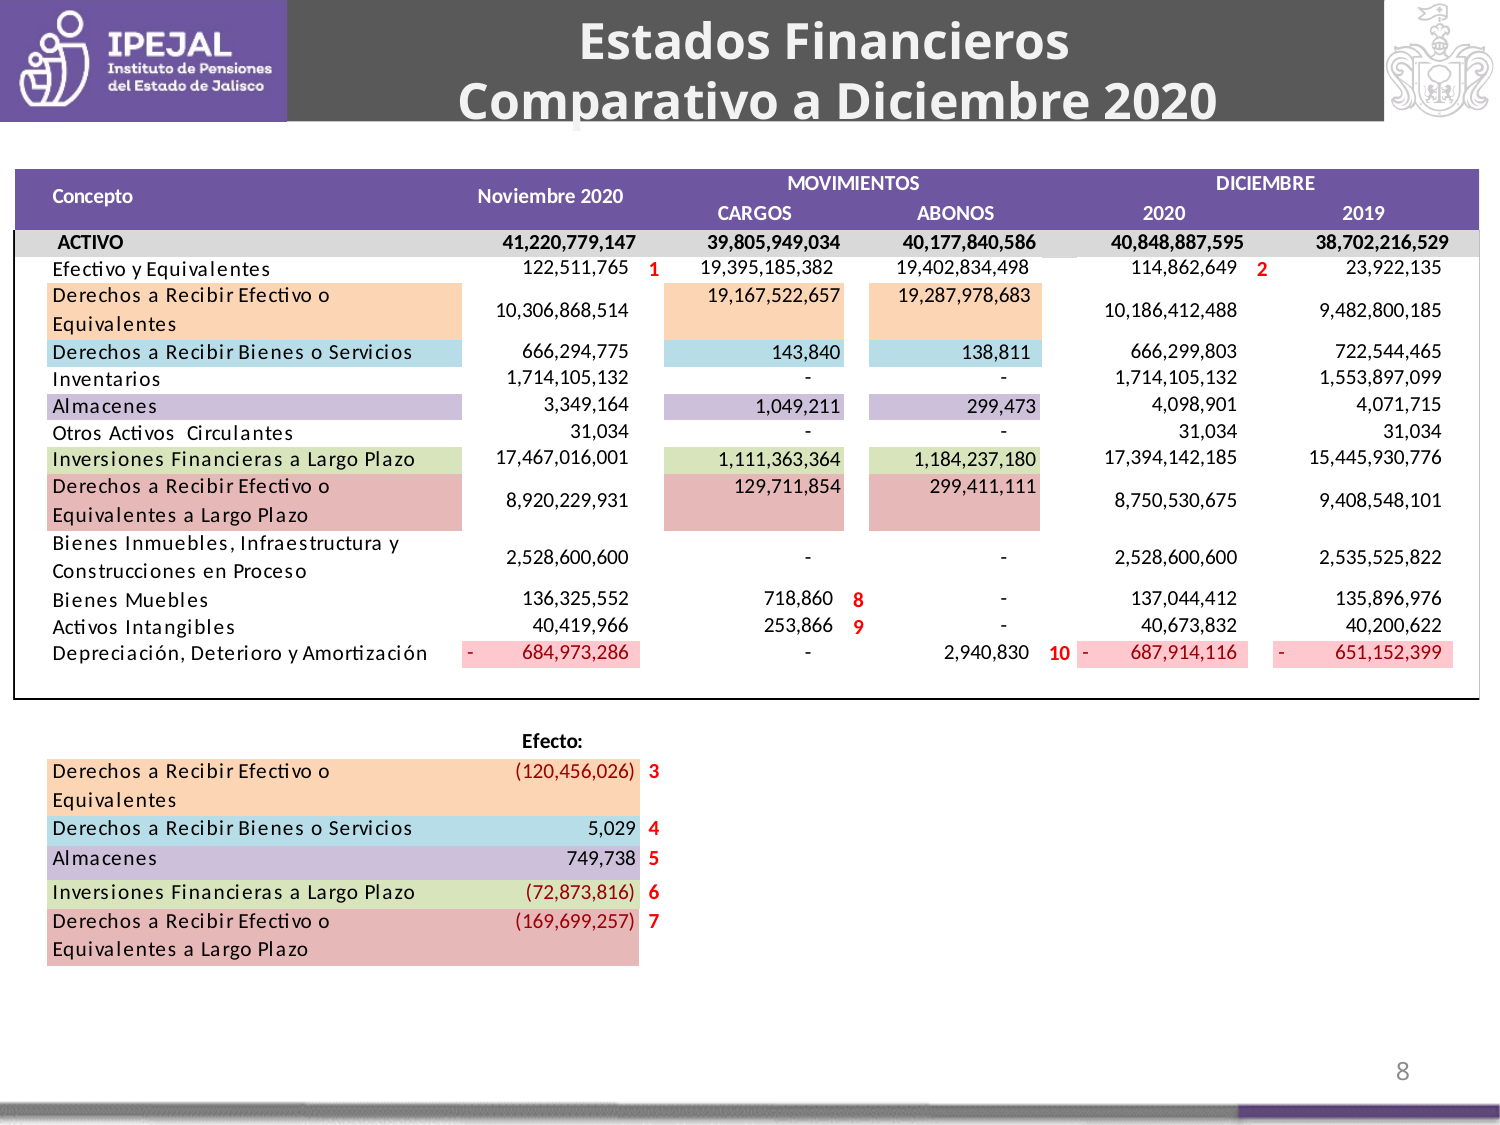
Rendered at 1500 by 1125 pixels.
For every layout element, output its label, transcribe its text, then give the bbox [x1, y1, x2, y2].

picture [0, 1096, 1500, 1125]
title Estados Financieros Comparativo a Diciembre 2020 [285, 2, 1391, 117]
picture [0, 0, 288, 122]
slide_number 7 [1074, 1042, 1425, 1103]
picture [13, 160, 1480, 966]
